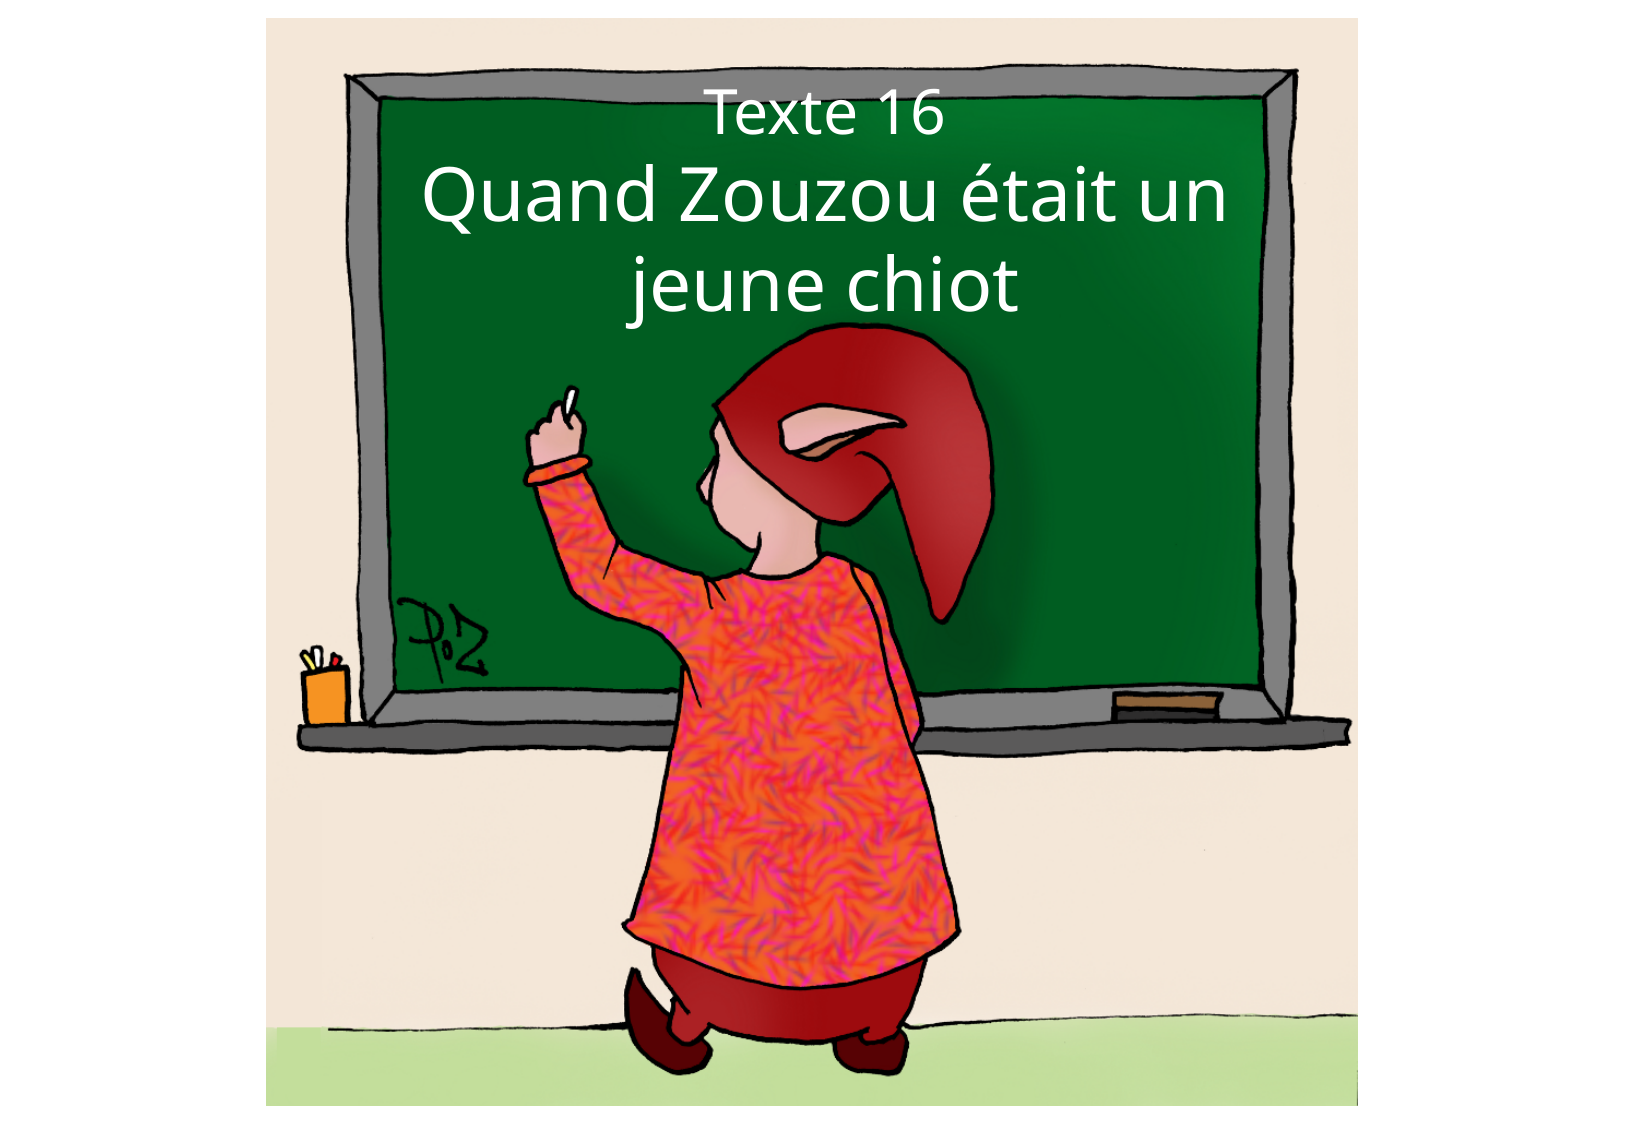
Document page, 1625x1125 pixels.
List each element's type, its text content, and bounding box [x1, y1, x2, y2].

picture [266, 18, 1358, 1106]
text_box Texte 16 Quand Zouzou était un jeune chiot [377, 101, 1273, 297]
